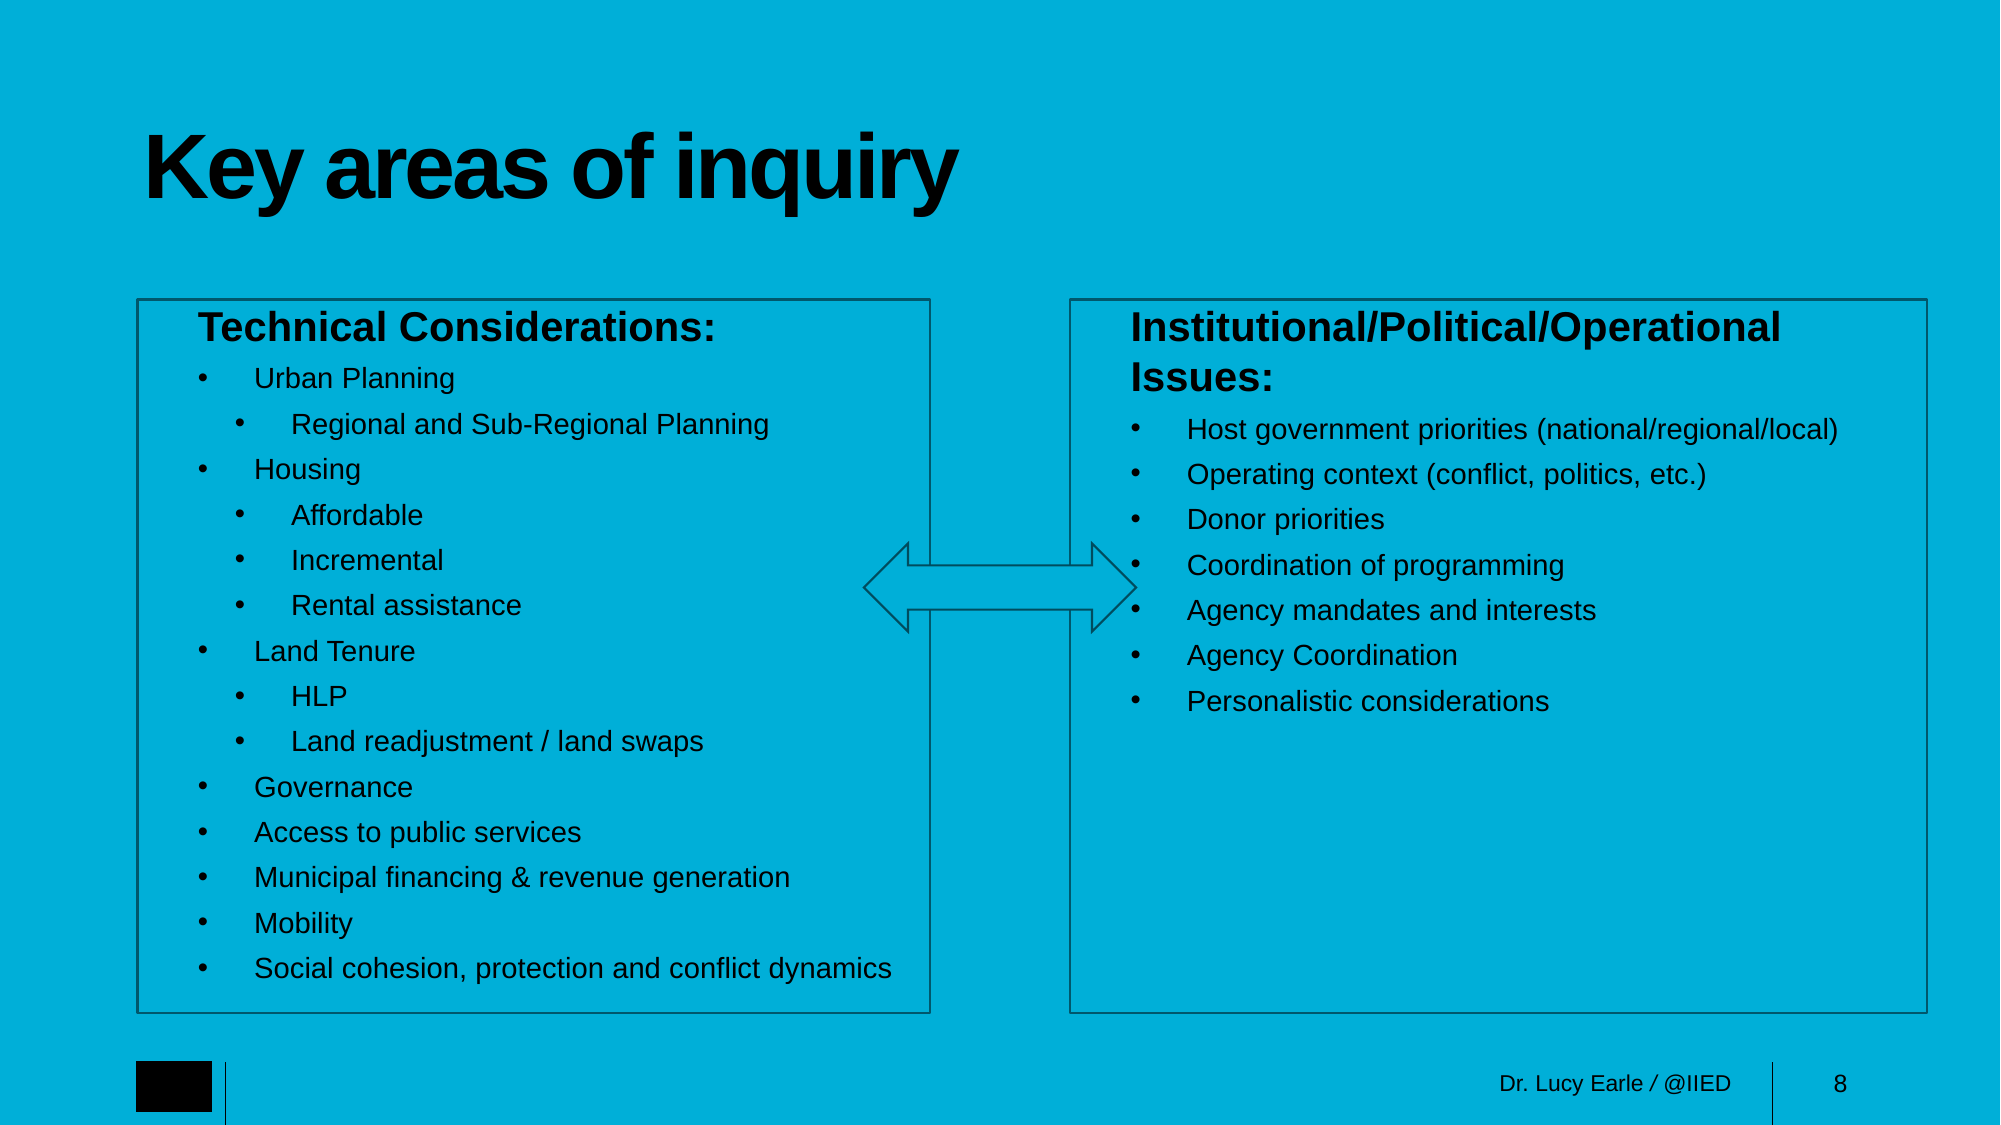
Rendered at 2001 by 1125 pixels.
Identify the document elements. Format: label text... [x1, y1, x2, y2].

text_box [862, 540, 1138, 635]
list Technical Considerations: Urban Planning Regional and Sub-Regional Planning Housing Affordable Incremental Rental assistance Land Tenure HLP Land readjustment / land swaps Governance Access to public services Municipal financing & revenue generation Mobility Social cohesion, protection and conflict dynamics [137, 299, 930, 1014]
text_box Institutional/Political/Operational Issues: Host government priorities (national/regional/local) Operating context (conflict, politics, etc.) Donor priorities Coordination of programming Agency mandates and interests Agency Coordination Personalistic considerations [1070, 299, 1927, 1014]
slide_number 8 [1774, 1052, 1863, 1113]
title Key areas of inquiry [137, 59, 1863, 278]
